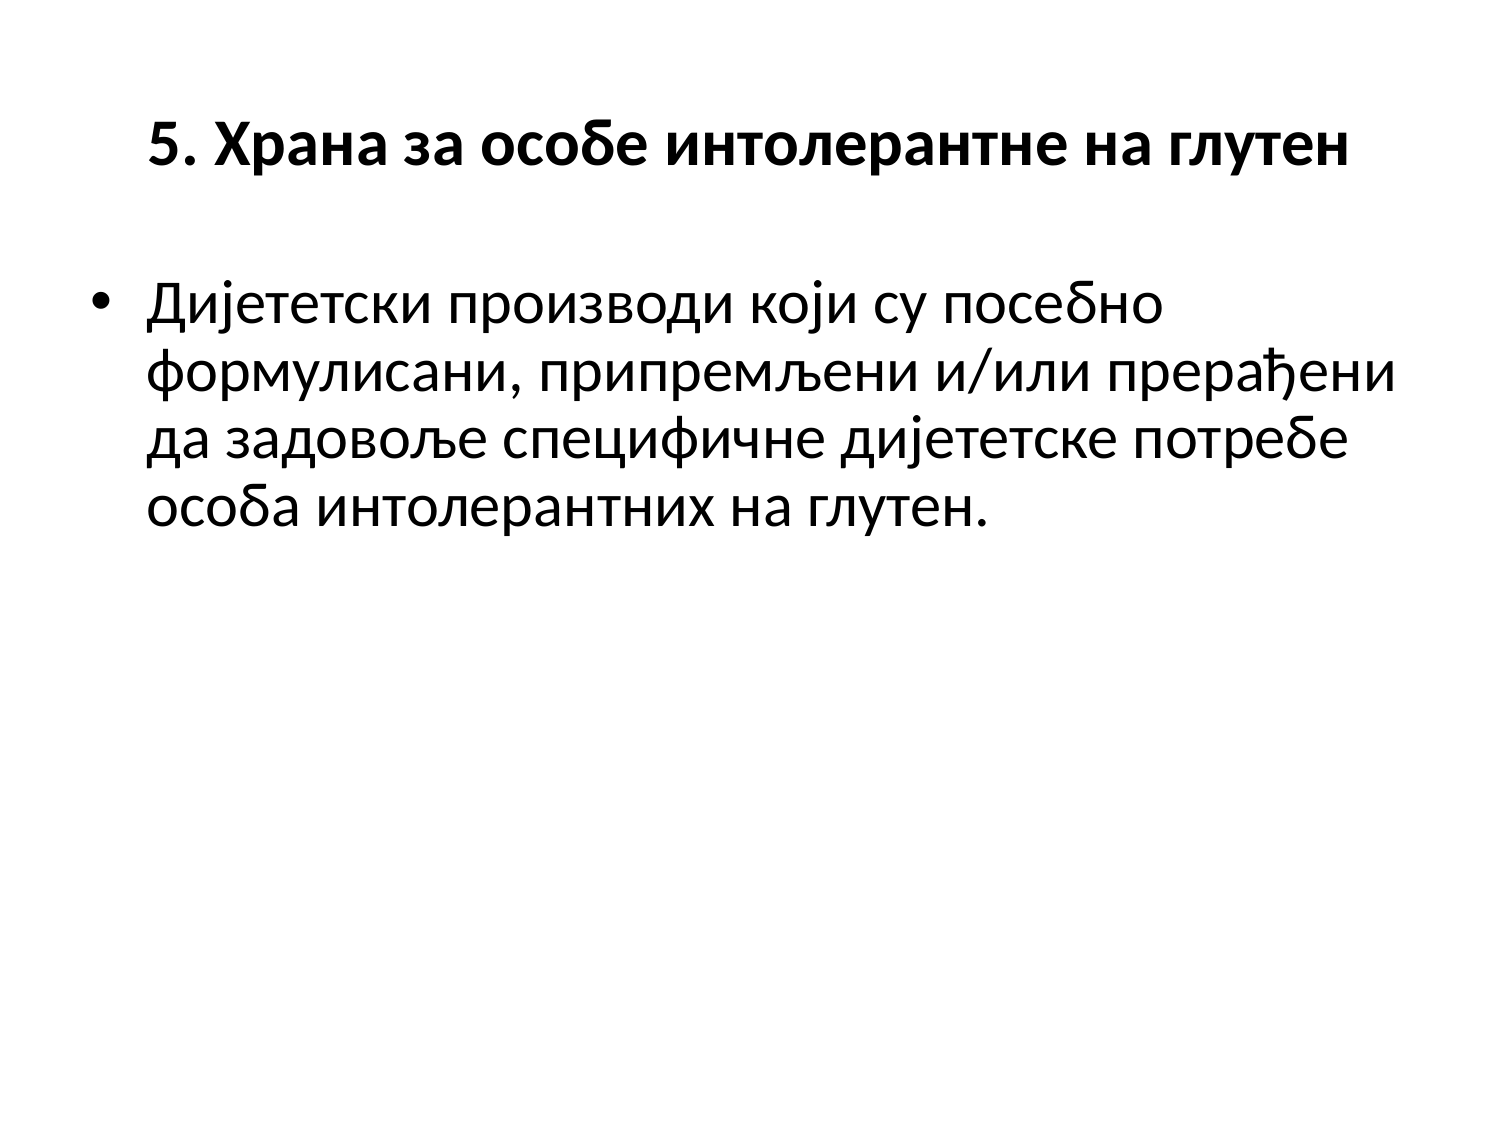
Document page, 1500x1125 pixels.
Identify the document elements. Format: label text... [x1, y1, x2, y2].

title 5. Храна за особе интолерантне на глутен [74, 44, 1426, 233]
list Дијететски производи који су посебно формулисани, припремљени и/или прерађени да задовоље специфичне дијететске потребе особа интолерантних на глутен. [74, 262, 1426, 1006]
